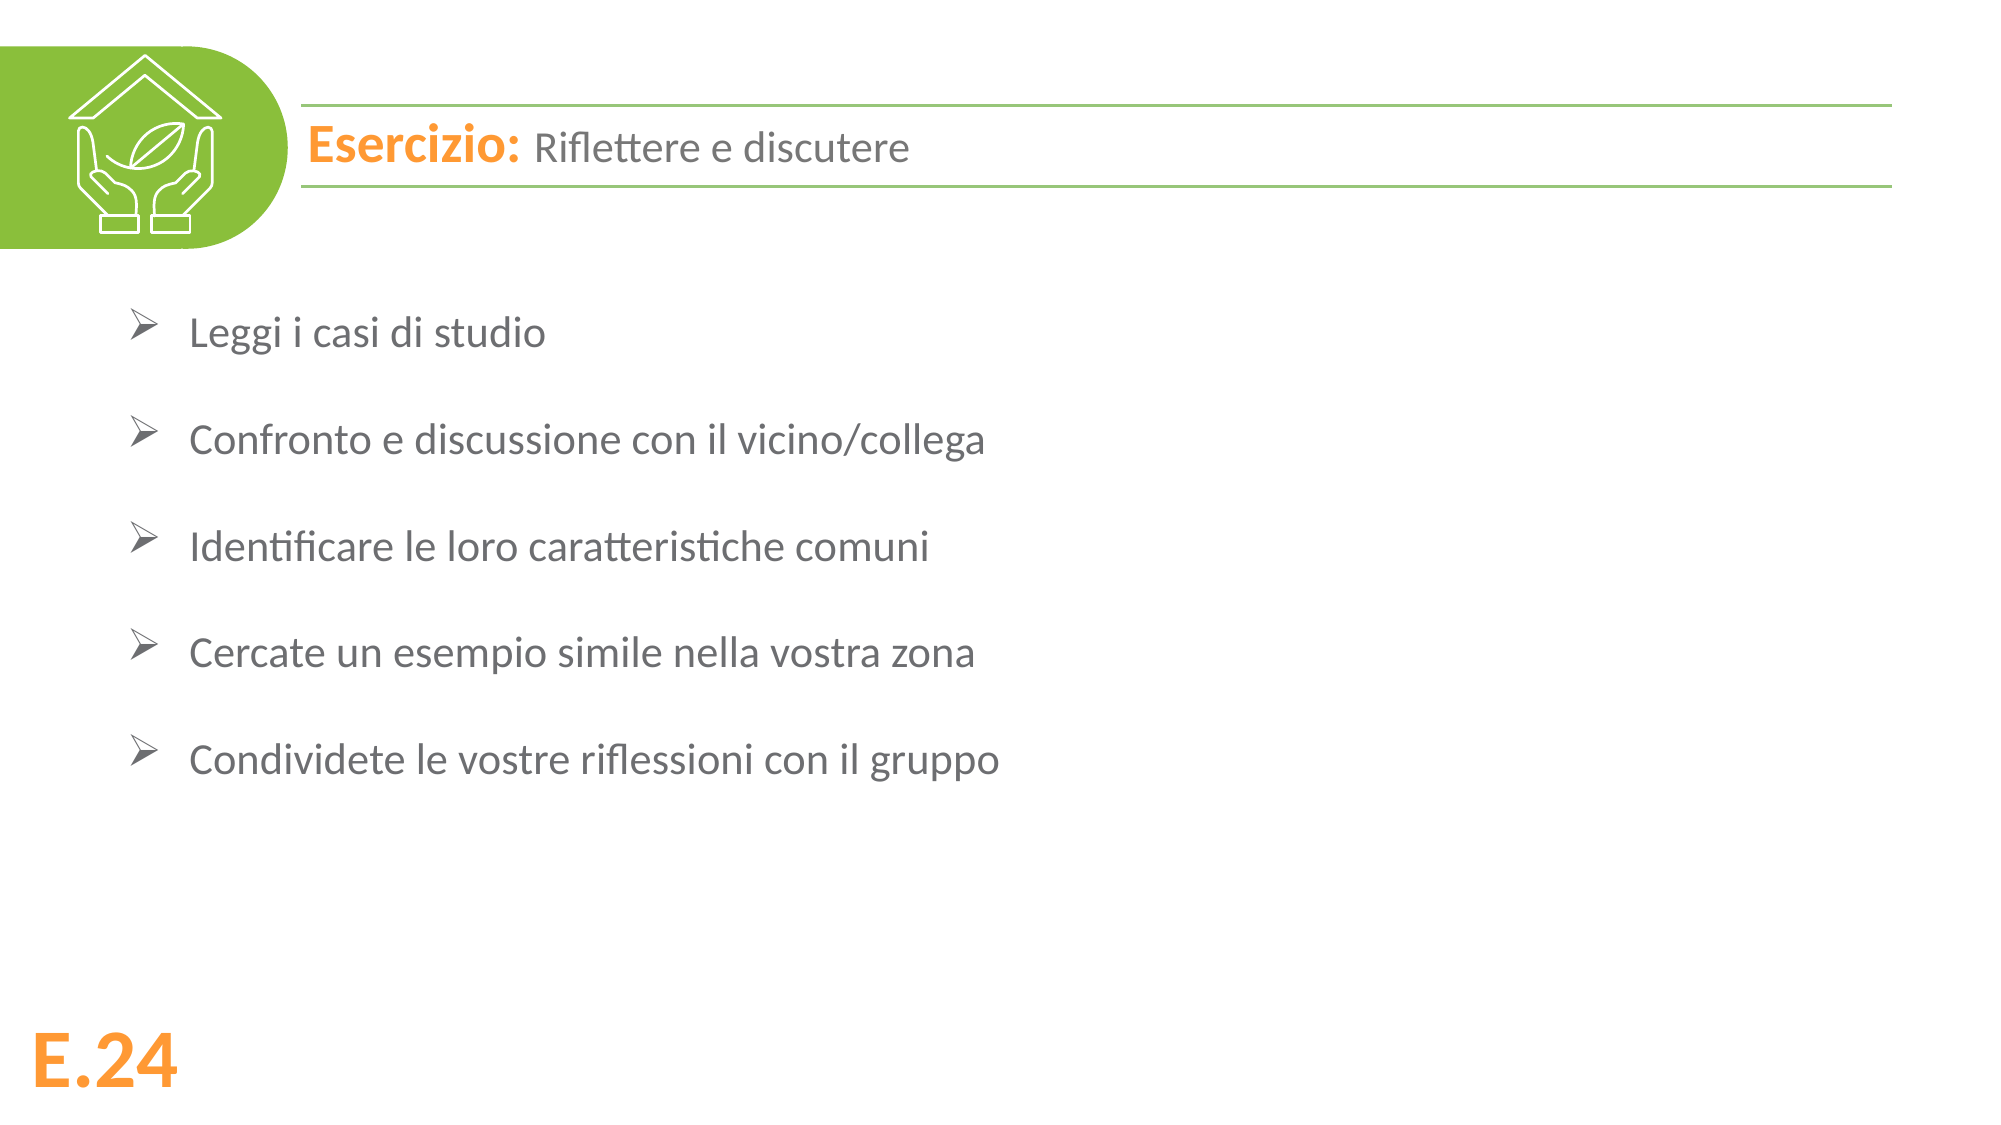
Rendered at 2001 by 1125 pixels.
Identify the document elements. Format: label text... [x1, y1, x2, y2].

text_box E.24 [11, 1019, 300, 1125]
text_box [0, 46, 288, 249]
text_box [68, 54, 222, 233]
list Leggi i casi di studio Confronto e discussione con il vicino/collega Identificare le loro caratteristiche comuni Cercate un esempio simile nella vostra zona Condividete le vostre riflessioni con il gruppo [106, 283, 1904, 998]
list Esercizio: Riflettere e discutere [287, 77, 1893, 249]
